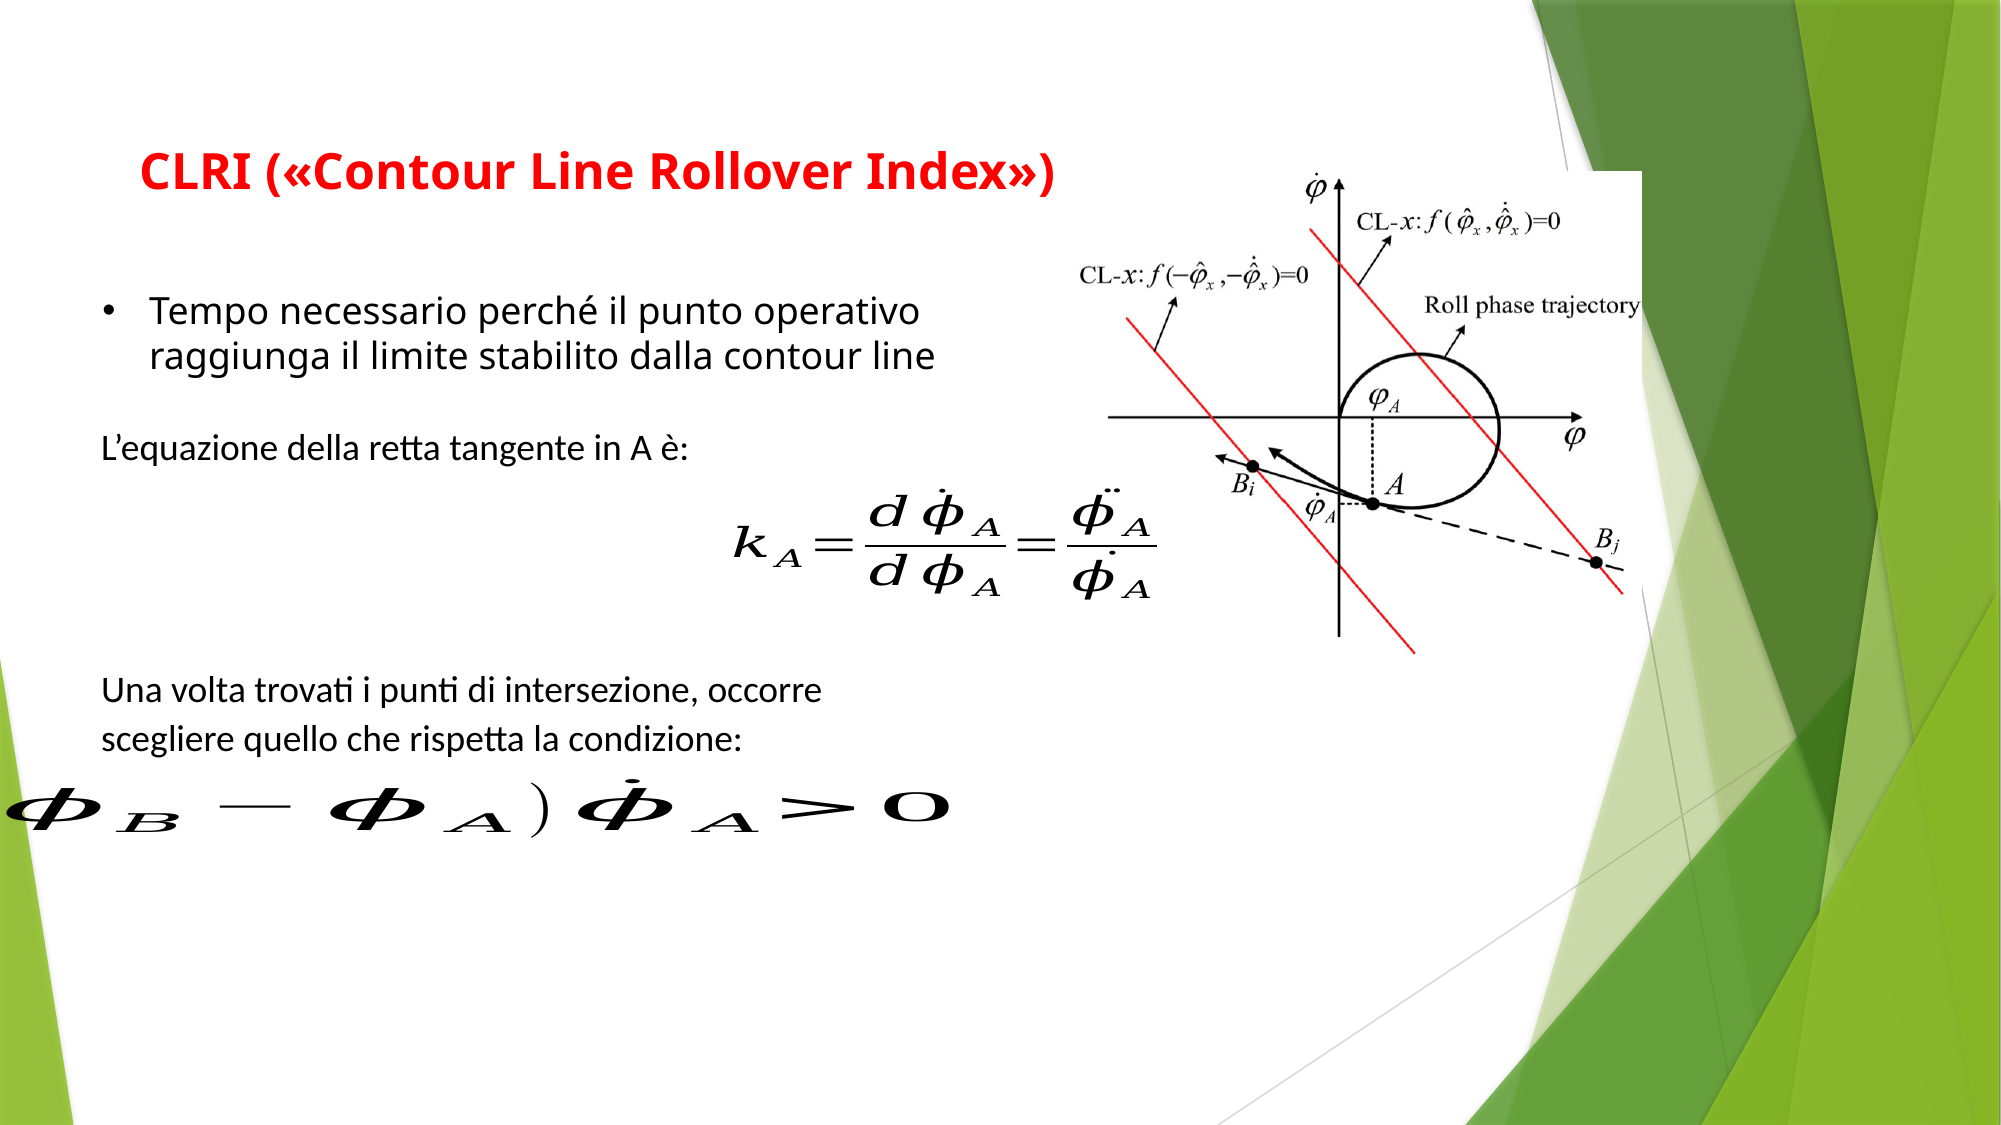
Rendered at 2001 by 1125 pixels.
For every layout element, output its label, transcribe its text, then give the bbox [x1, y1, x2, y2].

text_box CLRI («Contour Line Rollover Index») [124, 132, 1129, 208]
text_box Tempo necessario perché il punto operativo raggiunga il limite stabilito dalla contour line [87, 279, 1000, 385]
picture [1078, 169, 1642, 656]
